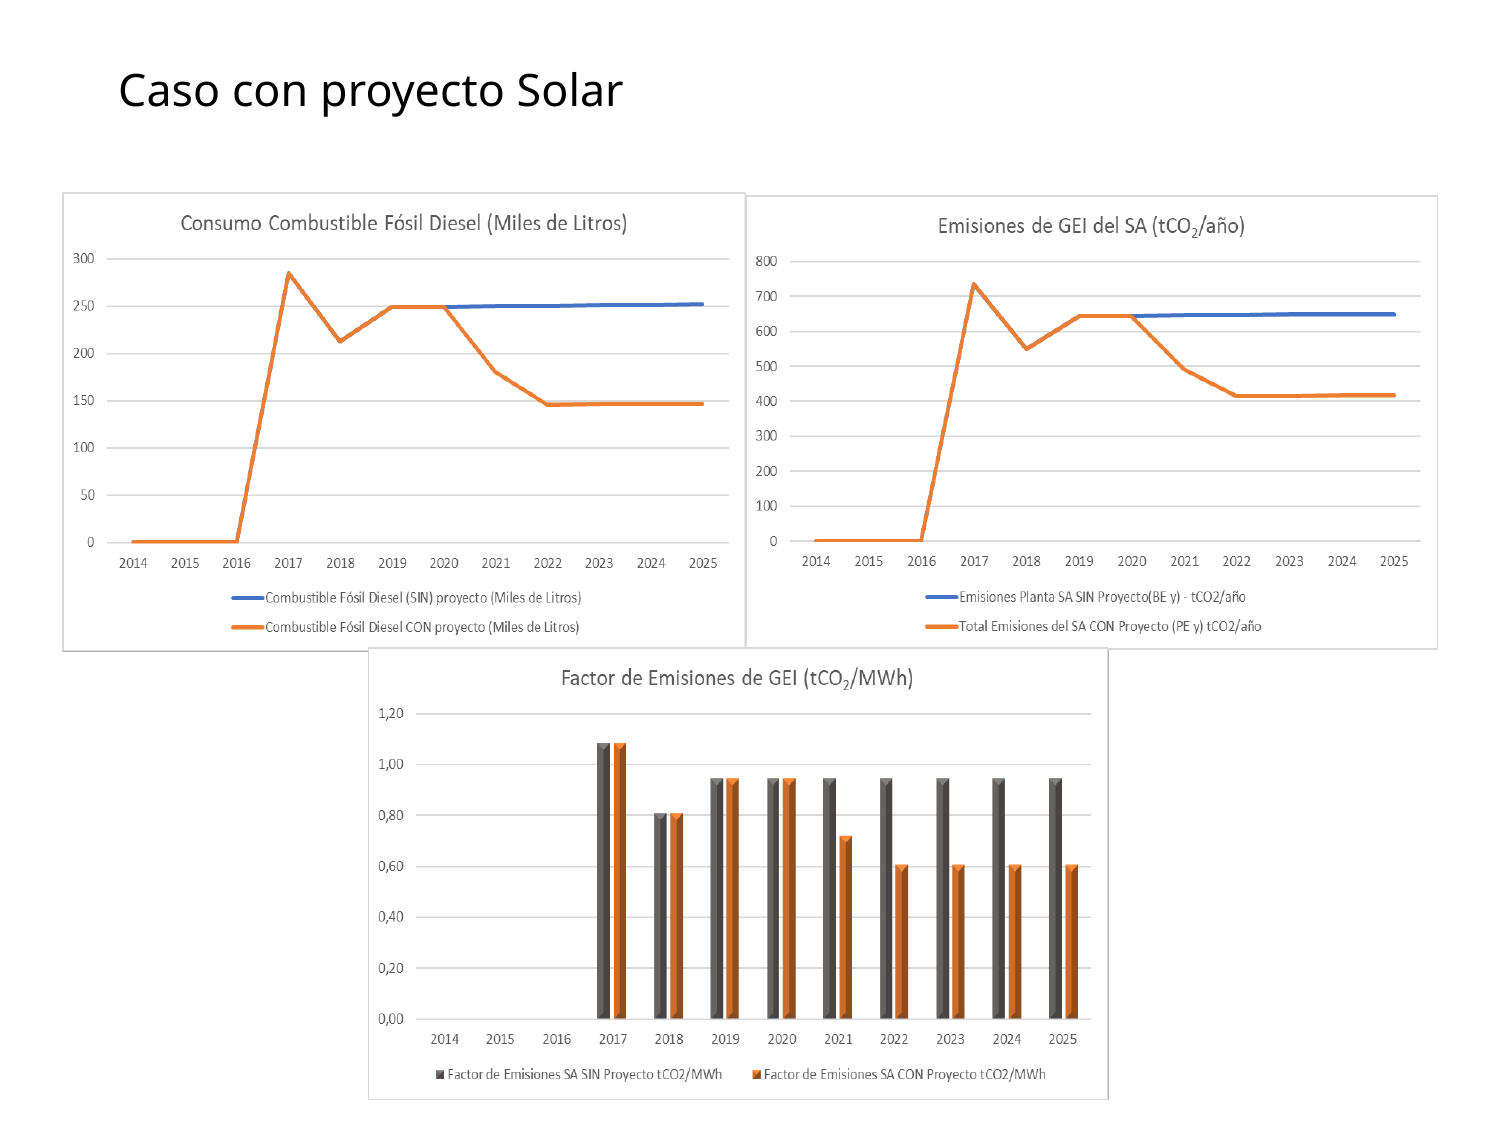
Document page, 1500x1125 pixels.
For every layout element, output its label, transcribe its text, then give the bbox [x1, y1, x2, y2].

title Caso con proyecto Solar [103, 59, 1397, 125]
picture [62, 192, 1438, 1100]
